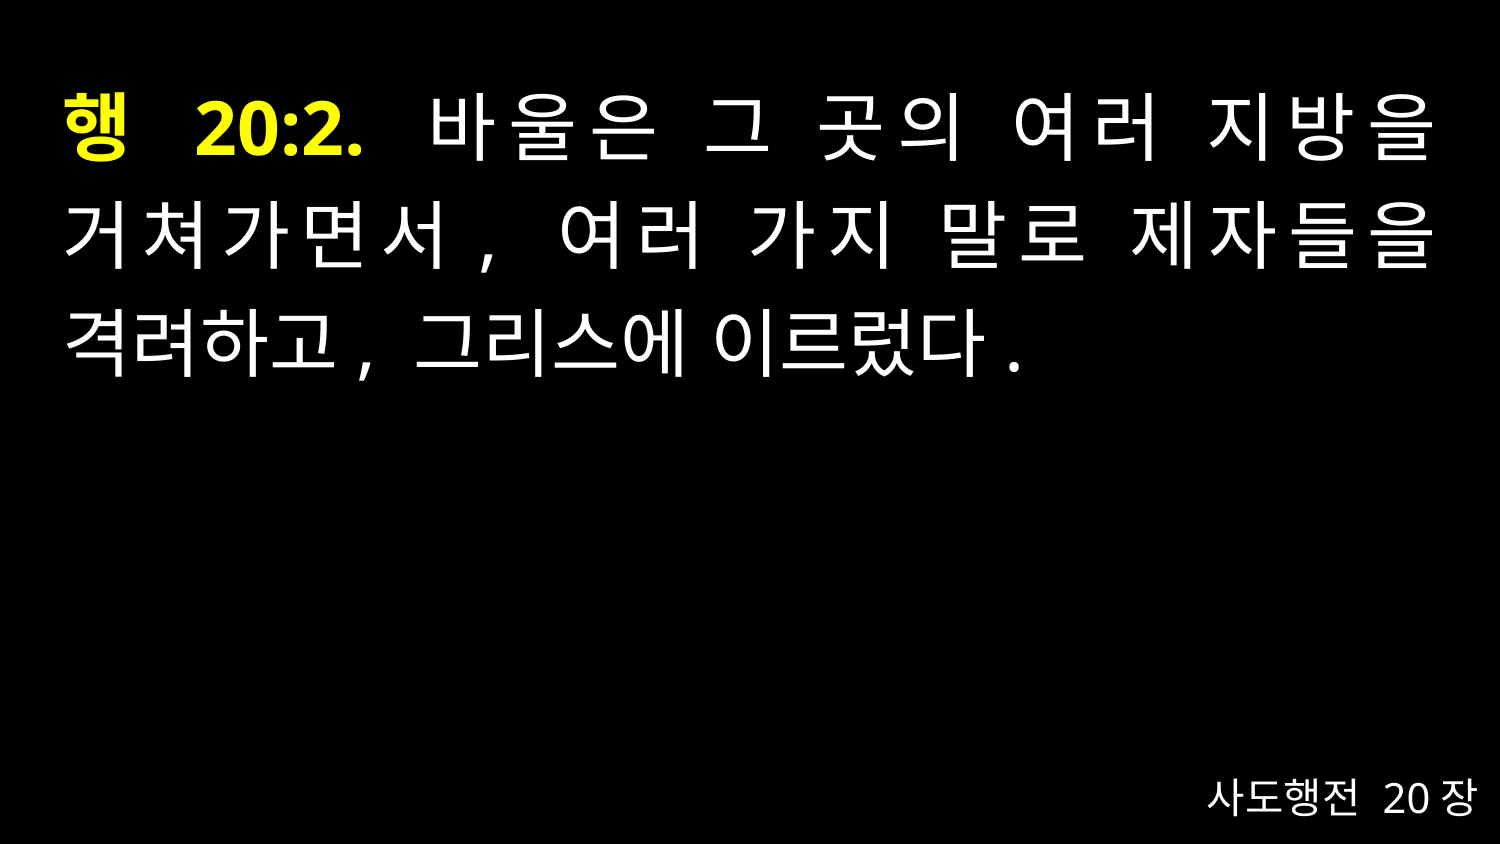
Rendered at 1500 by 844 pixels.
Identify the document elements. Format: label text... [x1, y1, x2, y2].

subtitle 사도행전 20장 [916, 770, 1500, 844]
title 행 20:2. 바울은 그 곳의 여러 지방을 거쳐가면서, 여러 가지 말로 제자들을 격려하고, 그리스에 이르렀다. [0, 0, 1500, 844]
